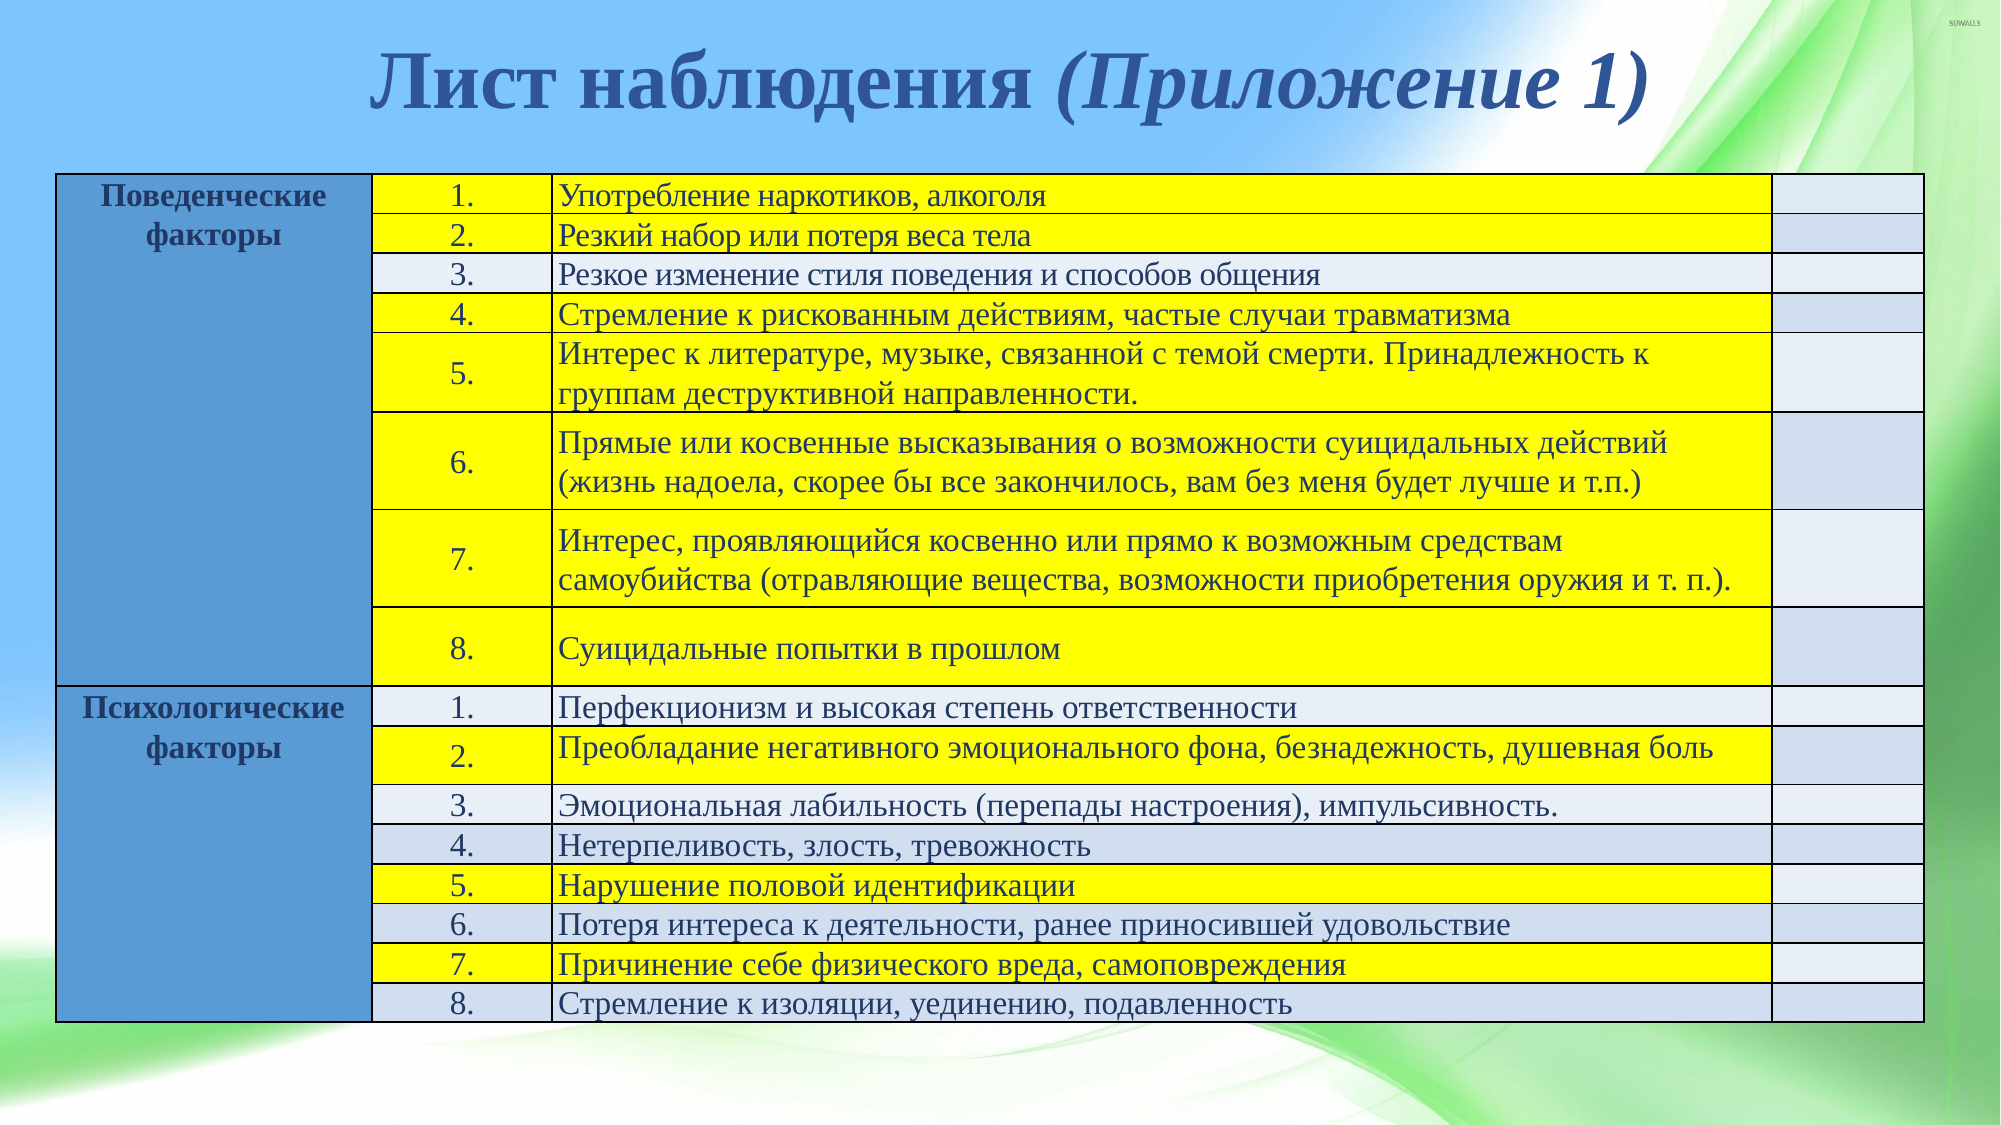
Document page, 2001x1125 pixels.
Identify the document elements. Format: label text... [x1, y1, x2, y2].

table_cell Интерес к литературе, музыке, связанной с темой смерти. Принадлежность к группам деструктивной направленности. [553, 333, 1771, 411]
table_cell [1773, 944, 1923, 982]
table_cell 6. [373, 904, 551, 942]
table_cell Нарушение половой идентификации [553, 865, 1771, 903]
table_cell Преобладание негативного эмоционального фона, безнадежность, душевная боль [553, 727, 1771, 784]
table_cell Причинение себе физического вреда, самоповреждения [553, 944, 1771, 982]
table_cell 2. [373, 727, 551, 784]
table_cell [1773, 510, 1923, 606]
table_cell [1773, 294, 1923, 332]
table_cell 3. [373, 785, 551, 823]
table_cell Суицидальные попытки в прошлом [553, 608, 1771, 685]
table_header [1773, 175, 1923, 213]
table_cell [1773, 214, 1923, 252]
table_cell Перфекционизм и высокая степень ответственности [553, 687, 1771, 725]
table_cell 8. [373, 608, 551, 685]
table_cell Психологические факторы [57, 687, 371, 1021]
table_cell [1773, 785, 1923, 823]
table_cell [1773, 608, 1923, 685]
table_header 1. [373, 175, 551, 213]
table_cell [1773, 254, 1923, 292]
table_cell 5. [373, 333, 551, 411]
table_cell 4. [373, 825, 551, 863]
table_cell [1773, 413, 1923, 509]
table_cell [1773, 904, 1923, 942]
table_cell Потеря интереса к деятельности, ранее приносившей удовольствие [553, 904, 1771, 942]
table_cell 7. [373, 510, 551, 606]
table_cell 4. [373, 294, 551, 332]
table_cell 7. [373, 944, 551, 982]
table_cell 8. [373, 984, 551, 1021]
table_cell 5. [373, 865, 551, 903]
table_cell 2. [373, 214, 551, 252]
table_cell Стремление к рискованным действиям, частые случаи травматизма [553, 294, 1771, 332]
picture [0, 0, 2001, 1125]
table_cell Стремление к изоляции, уединению, подавленность [553, 984, 1771, 1021]
table_cell [1773, 865, 1923, 903]
title Лист наблюдения (Приложение 1) [98, 0, 1925, 89]
table_cell Нетерпеливость, злость, тревожность [553, 825, 1771, 863]
table_cell Эмоциональная лабильность (перепады настроения), импульсивность. [553, 785, 1771, 823]
table_cell [1773, 687, 1923, 725]
table_cell [1773, 333, 1923, 411]
table_cell [1773, 825, 1923, 863]
table_cell Прямые или косвенные высказывания о возможности суицидальных действий (жизнь надоела, скорее бы все закончилось, вам без меня будет лучше и т.п.) [553, 413, 1771, 509]
table_header Поведенческие факторы [57, 175, 371, 685]
table_cell Резкий набор или потеря веса тела [553, 214, 1771, 252]
table_cell [1773, 984, 1923, 1021]
table_cell 1. [373, 687, 551, 725]
table_header Употребление наркотиков, алкоголя [553, 175, 1771, 213]
table_cell 6. [373, 413, 551, 509]
table_cell Интерес, проявляющийся косвенно или прямо к возможным средствам самоубийства (отравляющие вещества, возможности приобретения оружия и т. п.). [553, 510, 1771, 606]
table_cell Резкое изменение стиля поведения и способов общения [553, 254, 1771, 292]
table_cell 3. [373, 254, 551, 292]
table_cell [1773, 727, 1923, 784]
